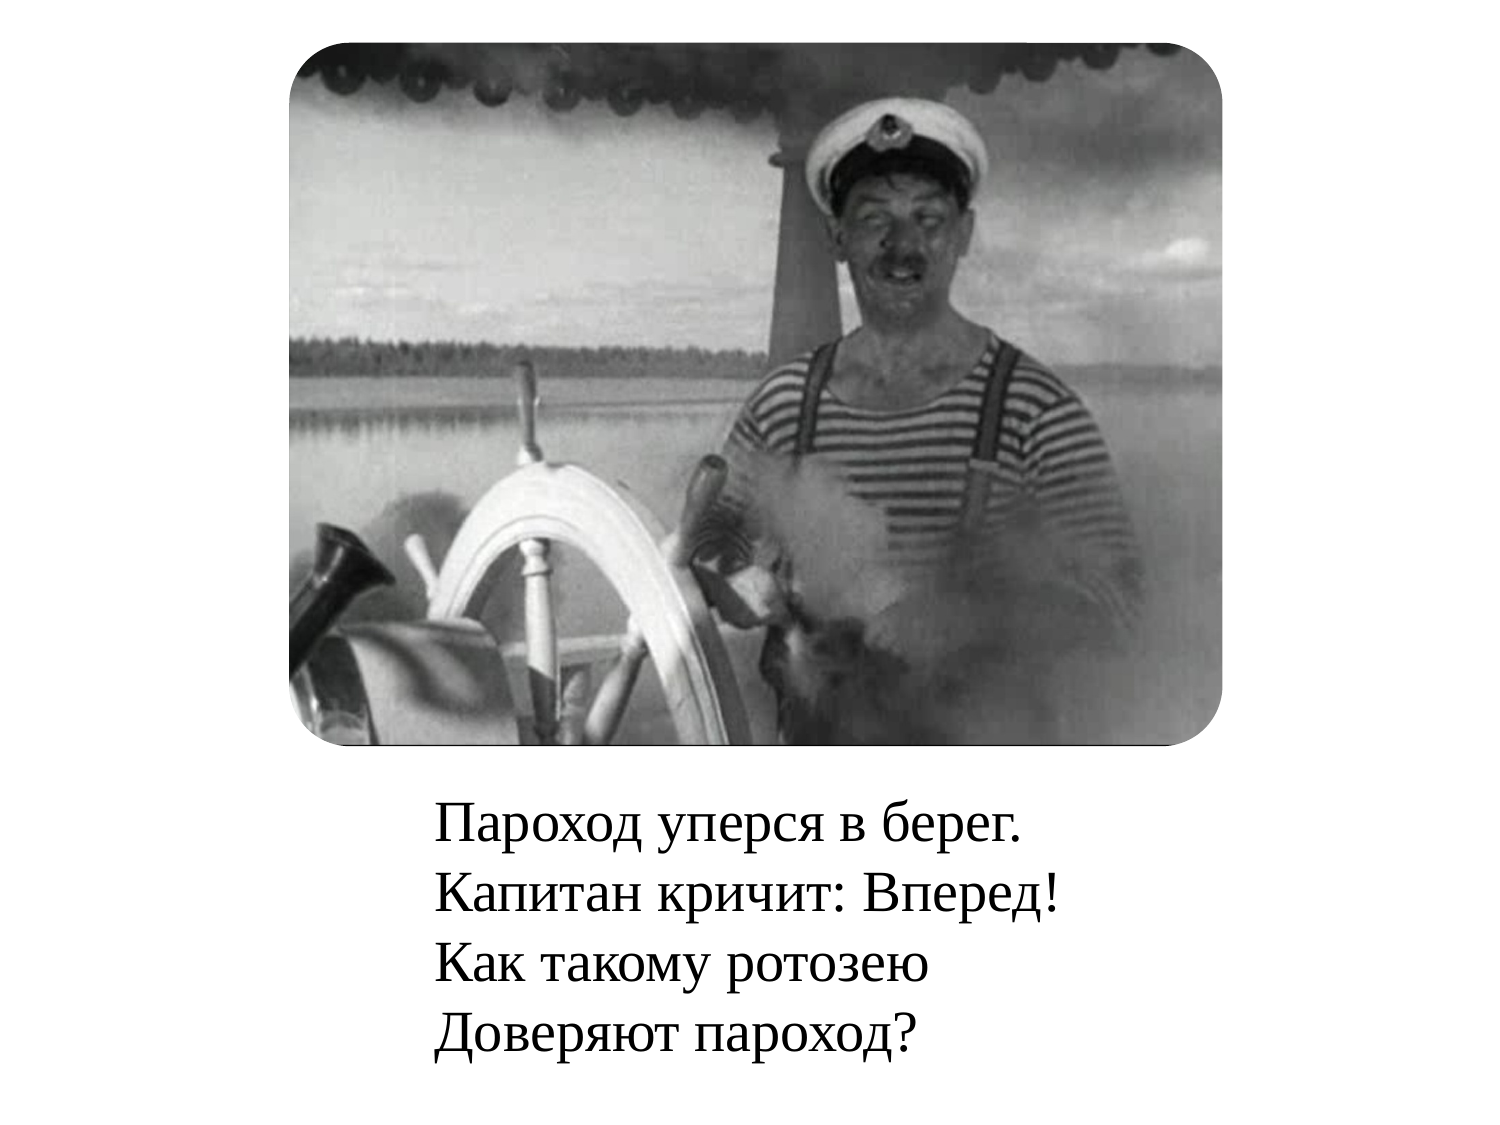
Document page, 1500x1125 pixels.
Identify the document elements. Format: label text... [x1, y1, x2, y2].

text_box Пароход уперся в берег. Капитан кричит: Вперед! Как такому ротозею Доверяют пароход? [419, 775, 1117, 1071]
picture [288, 42, 1223, 747]
